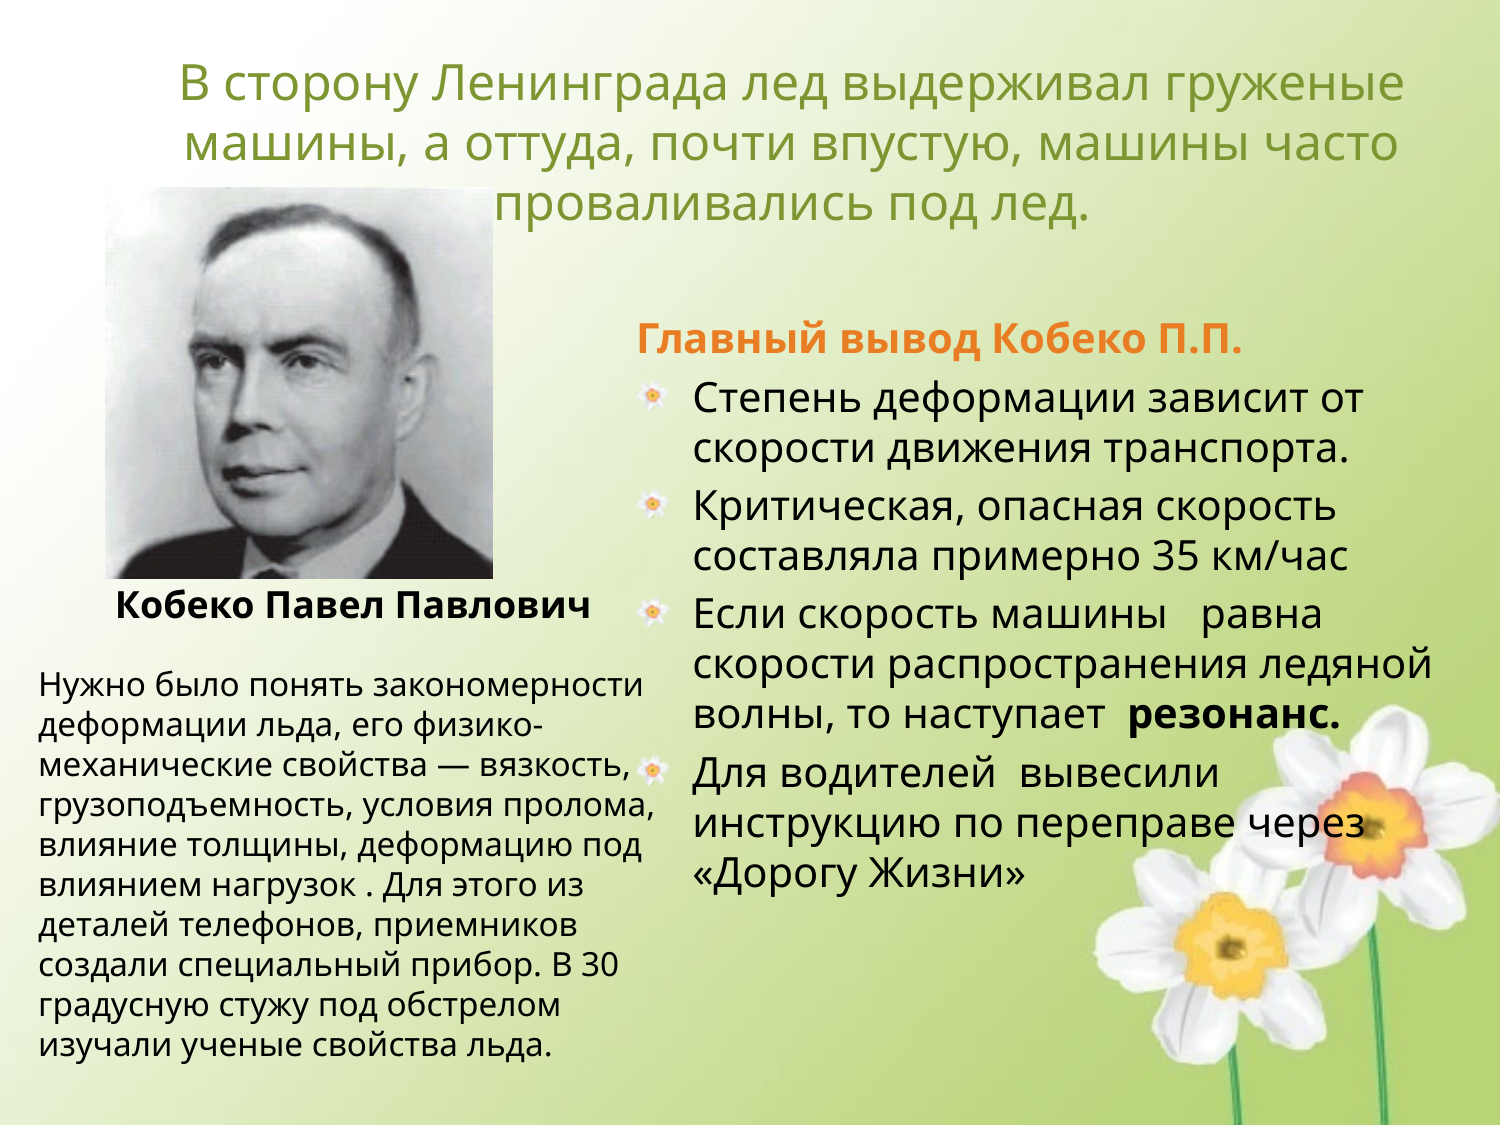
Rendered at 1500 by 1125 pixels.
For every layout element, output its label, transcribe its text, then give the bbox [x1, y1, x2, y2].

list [105, 187, 493, 579]
picture [0, 0, 1500, 1125]
list Главный вывод Кобеко П.П. Степень деформации зависит от скорости движения транспорта. Критическая, опасная скорость составляла примерно 35 км/час Если скорость машины равна скорости распространения ледяной волны, то наступает резонанс. Для водителей вывесили инструкцию по переправе через «Дорогу Жизни» [621, 304, 1454, 1048]
title В сторону Ленинграда лед выдерживал груженые машины, а оттуда, почти впустую, машины часто проваливались под лед. [117, 46, 1468, 235]
text_box Нужно было понять закономерности деформации льда, его физико-механические свойства — вязкость, грузоподъемность, условия пролома, влияние толщины, деформацию под влиянием нагрузок . Для этого из деталей телефонов, приемников создали специальный прибор. В 30 градусную стужу под обстрелом изучали ученые свойства льда. [23, 656, 680, 1071]
text_box Кобеко Павел Павлович [100, 574, 607, 634]
